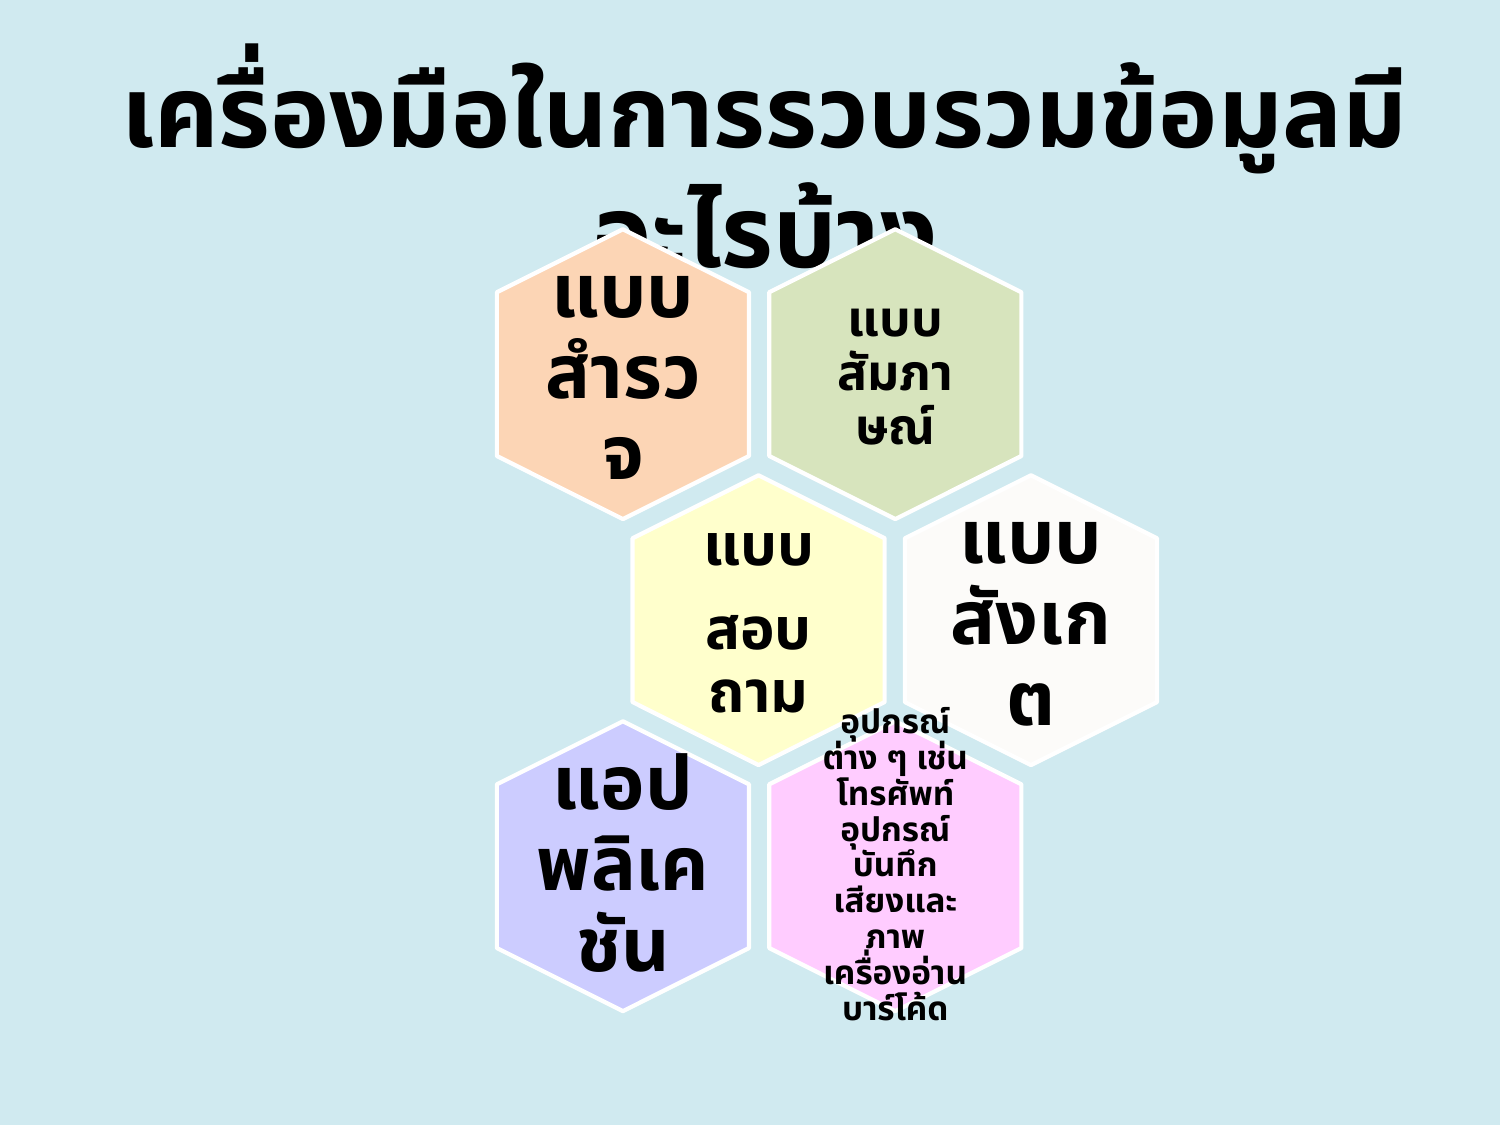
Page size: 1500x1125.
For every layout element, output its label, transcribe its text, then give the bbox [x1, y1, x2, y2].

title เครื่องมือในการรวบรวมข้อมูลมีอะไรบ้าง [29, 45, 1500, 291]
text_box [249, 228, 1412, 1012]
